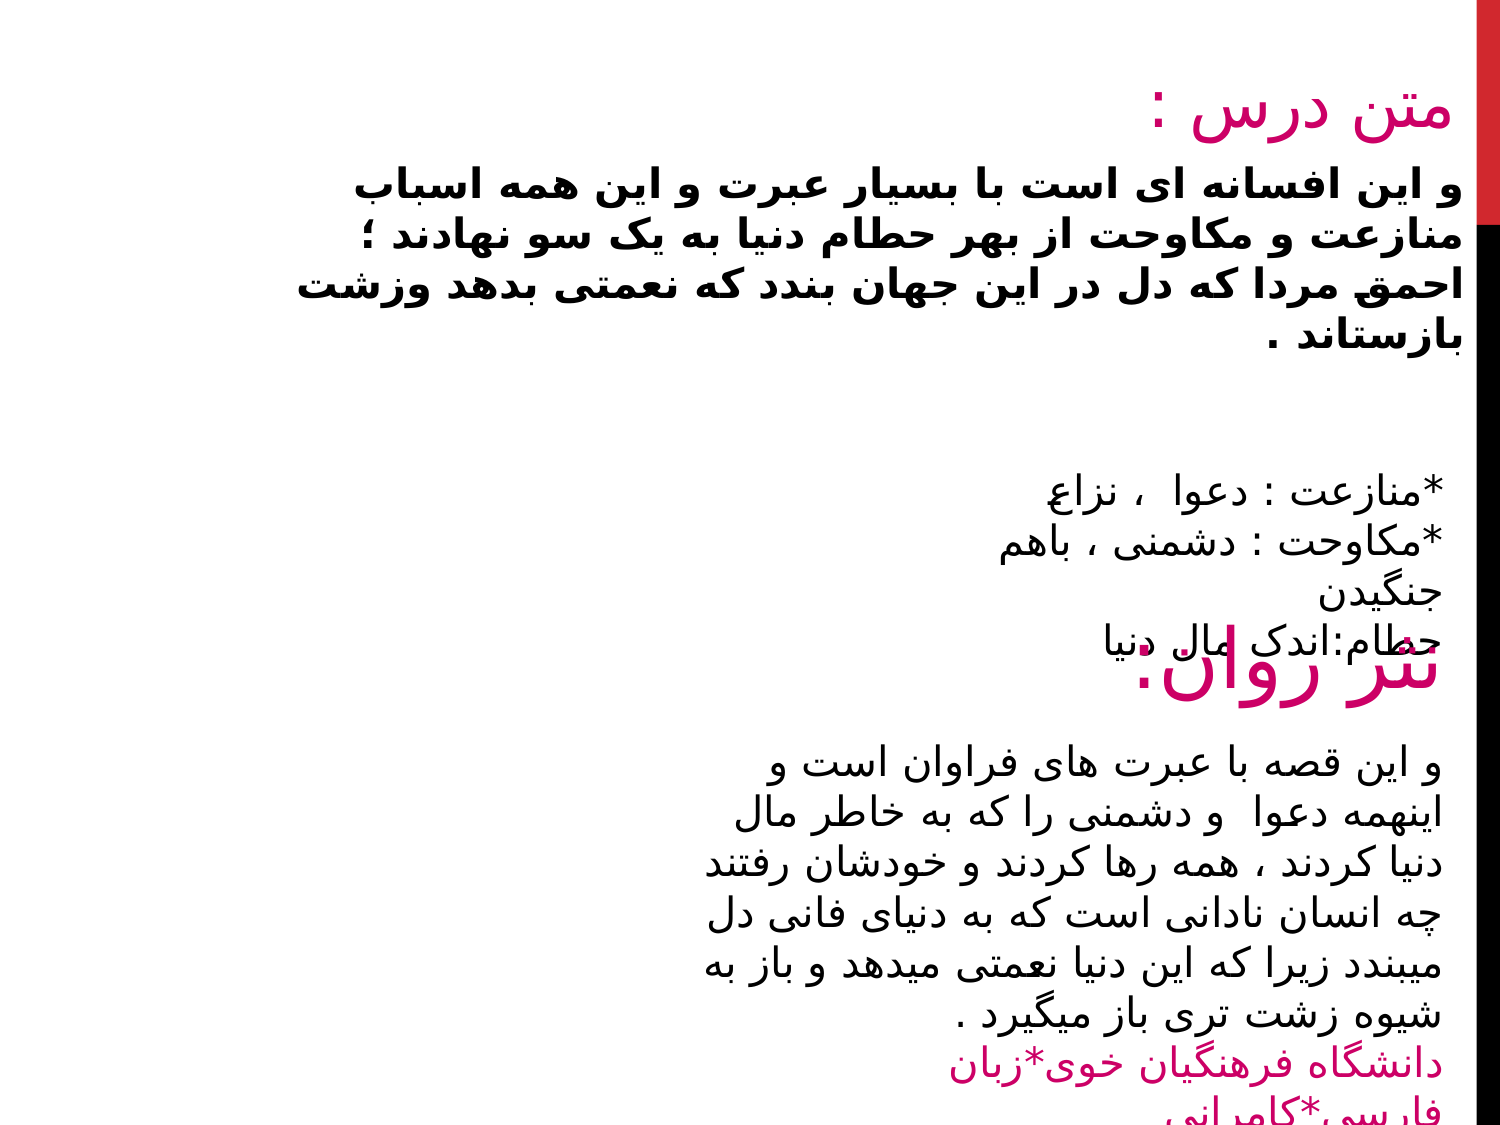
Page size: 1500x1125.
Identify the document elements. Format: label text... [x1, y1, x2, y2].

text_box نثر روان: [1080, 597, 1459, 713]
list و این افسانه ای است با بسیار عبرت و این همه اسباب منازعت و مکاوحت از بهر حطام دنیا به یک سو نهادند ؛ احمق مردا که دل در این جهان بندد که نعمتی بدهد وزشت بازستاند . [230, 149, 1481, 330]
text_box و این قصه با عبرت های فراوان است و اینهمه دعوا و دشمنی را که به خاطر مال دنیا کردند ، همه رها کردند و خودشان رفتند چه انسان نادانی است که به دنیای فانی دل میبندد زیرا که این دنیا نعمتی میدهد و باز به شیوه زشت تری باز میگیرد . دانشگاه فرهنگیان خوی*زبان فارسی*کامرانی [667, 727, 1459, 1125]
text_box *منازعت : دعوا ، نزاع *مکاوحت : دشمنی ، باهم جنگیدن حطام:اندک مال دنیا [915, 456, 1459, 722]
title متن درس : [1132, 0, 1497, 149]
